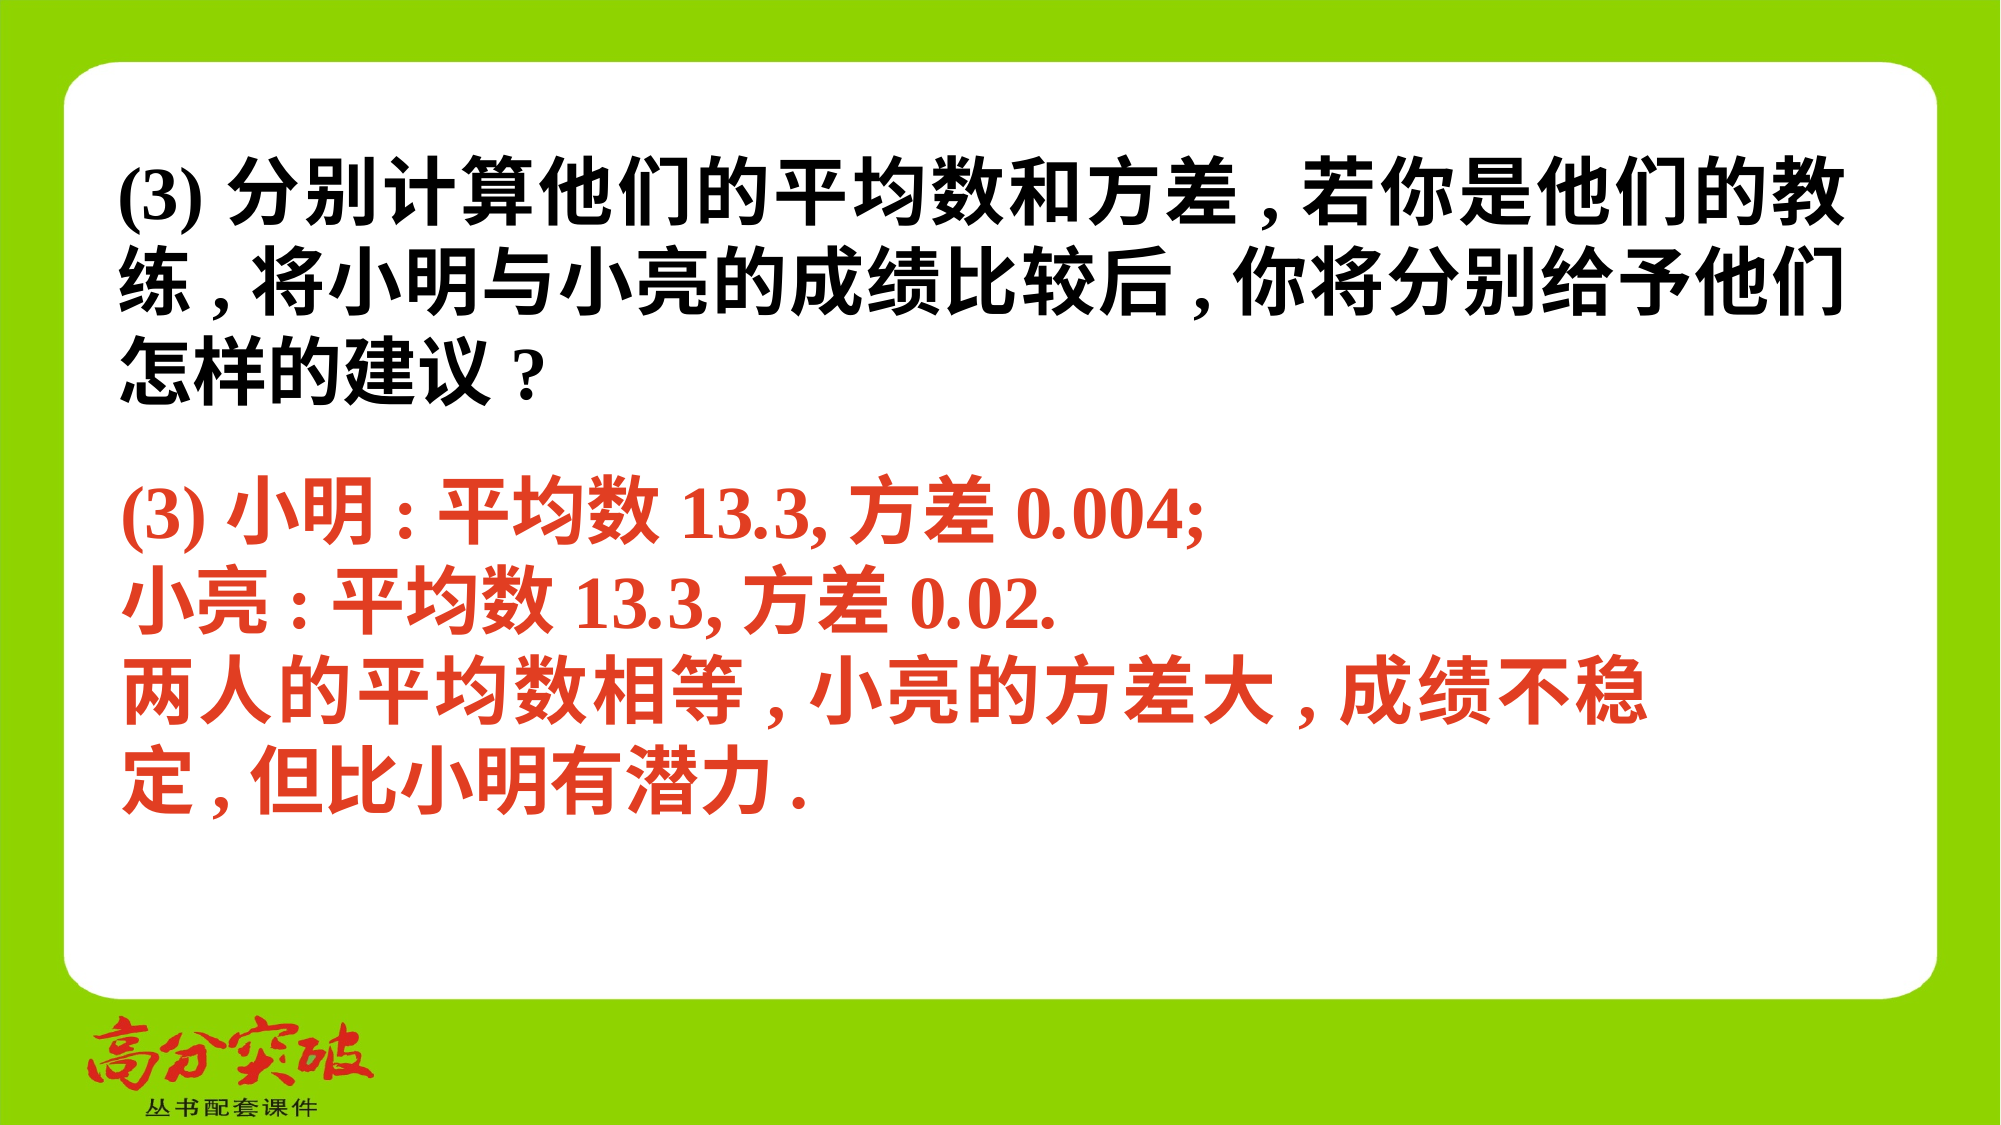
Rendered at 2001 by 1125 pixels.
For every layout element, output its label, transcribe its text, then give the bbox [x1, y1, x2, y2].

text_box (3)小明:平均数13.3,方差0.004; 小亮:平均数13.3,方差0.02. 两人的平均数相等,小亮的方差大,成绩不稳定,但比小明有潜力. [105, 456, 1665, 831]
picture [0, 0, 2001, 1125]
text_box (3)分别计算他们的平均数和方差,若你是他们的教练,将小明与小亮的成绩比较后,你将分别给予他们怎样的建议? [102, 137, 1862, 422]
